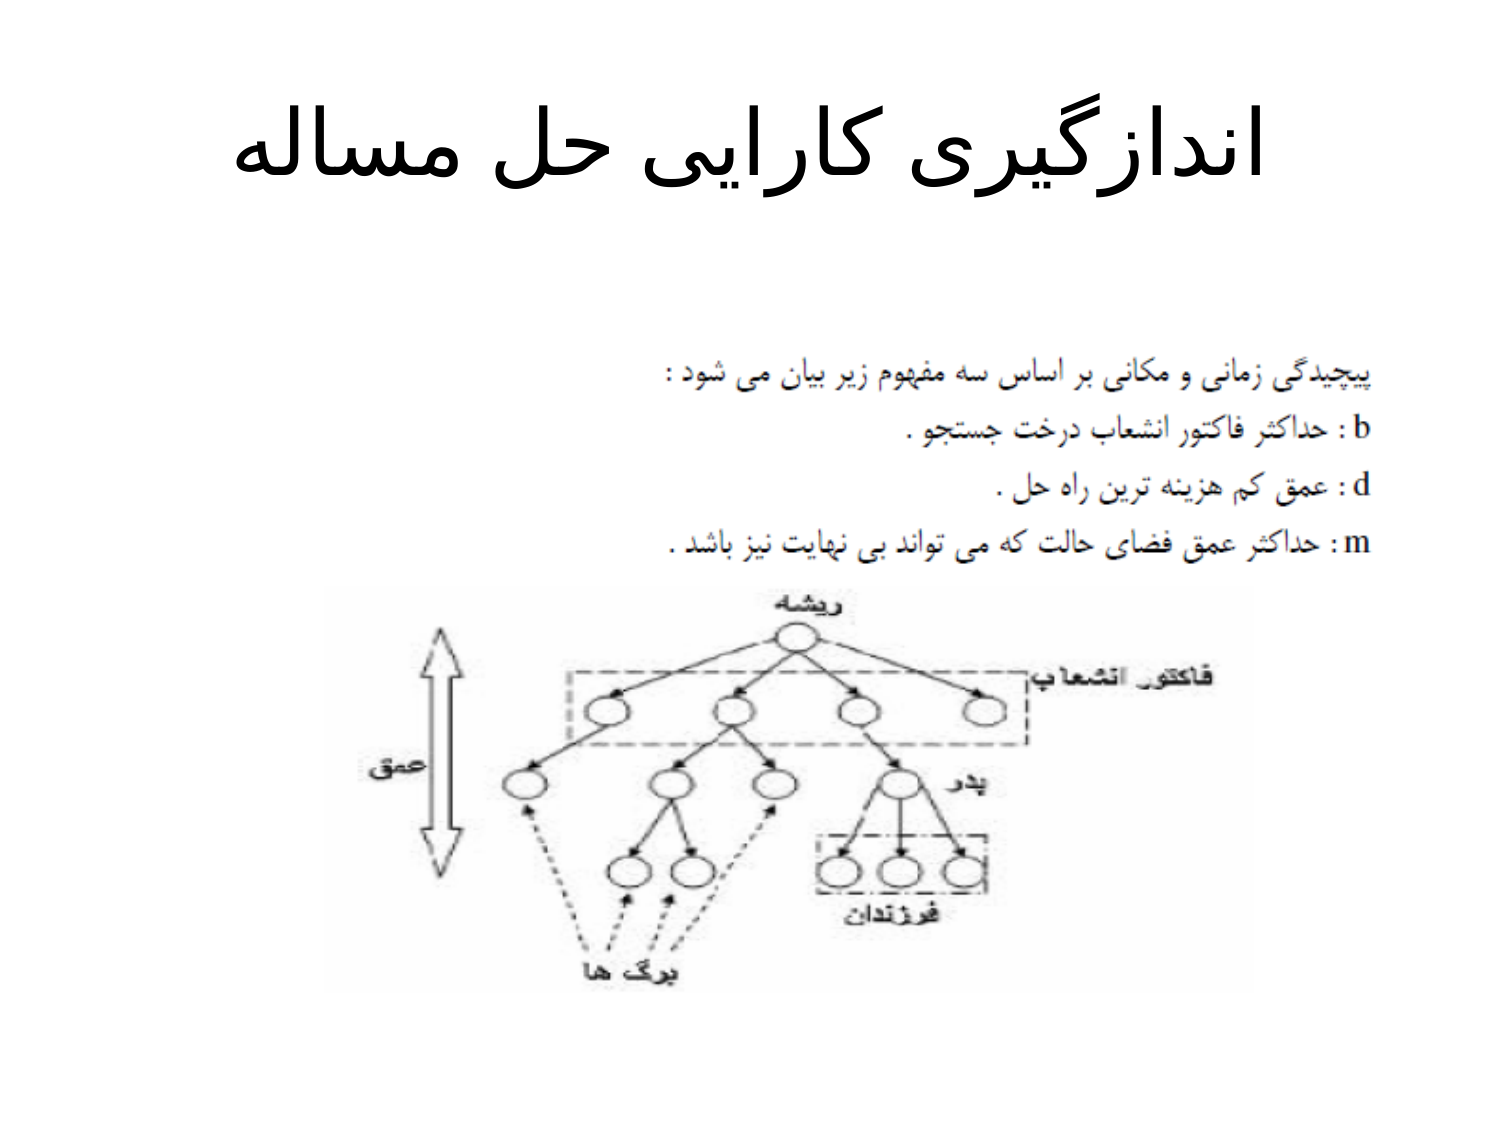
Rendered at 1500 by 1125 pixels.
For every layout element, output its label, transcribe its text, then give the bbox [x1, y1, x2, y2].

picture [637, 337, 1380, 575]
picture [324, 576, 1254, 1030]
title اندازگیری کارایی حل مساله [75, 45, 1425, 233]
